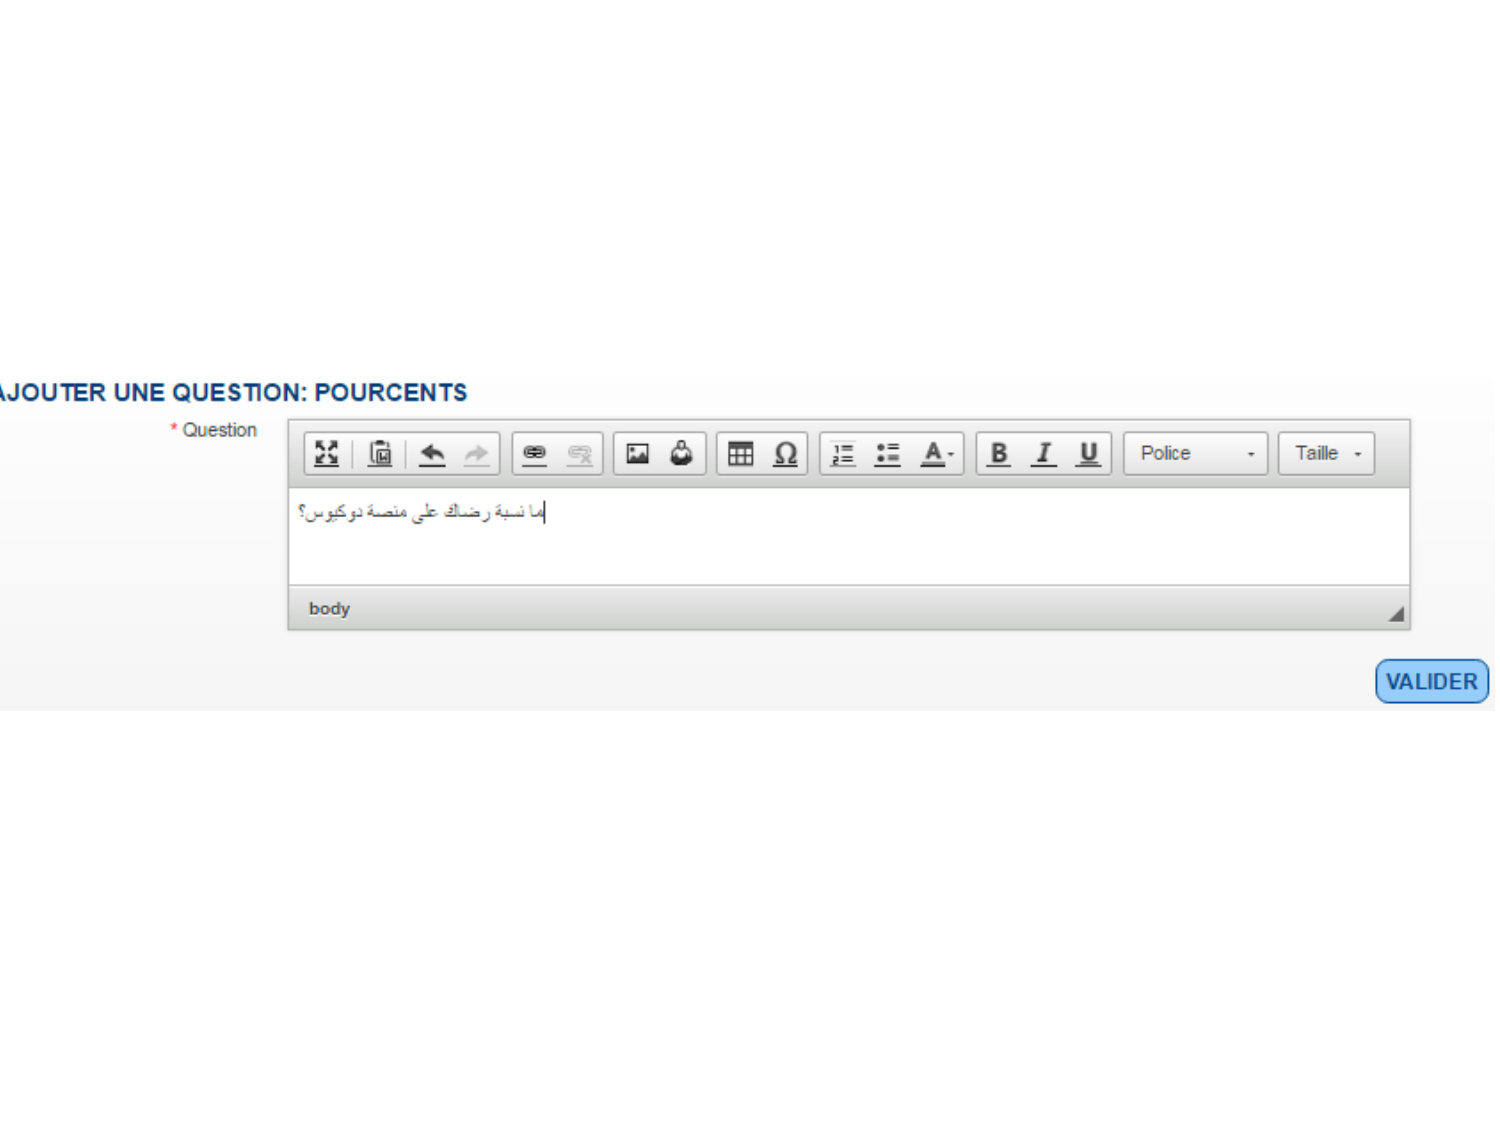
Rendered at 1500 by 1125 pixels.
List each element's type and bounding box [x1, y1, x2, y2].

picture [0, 373, 1495, 712]
